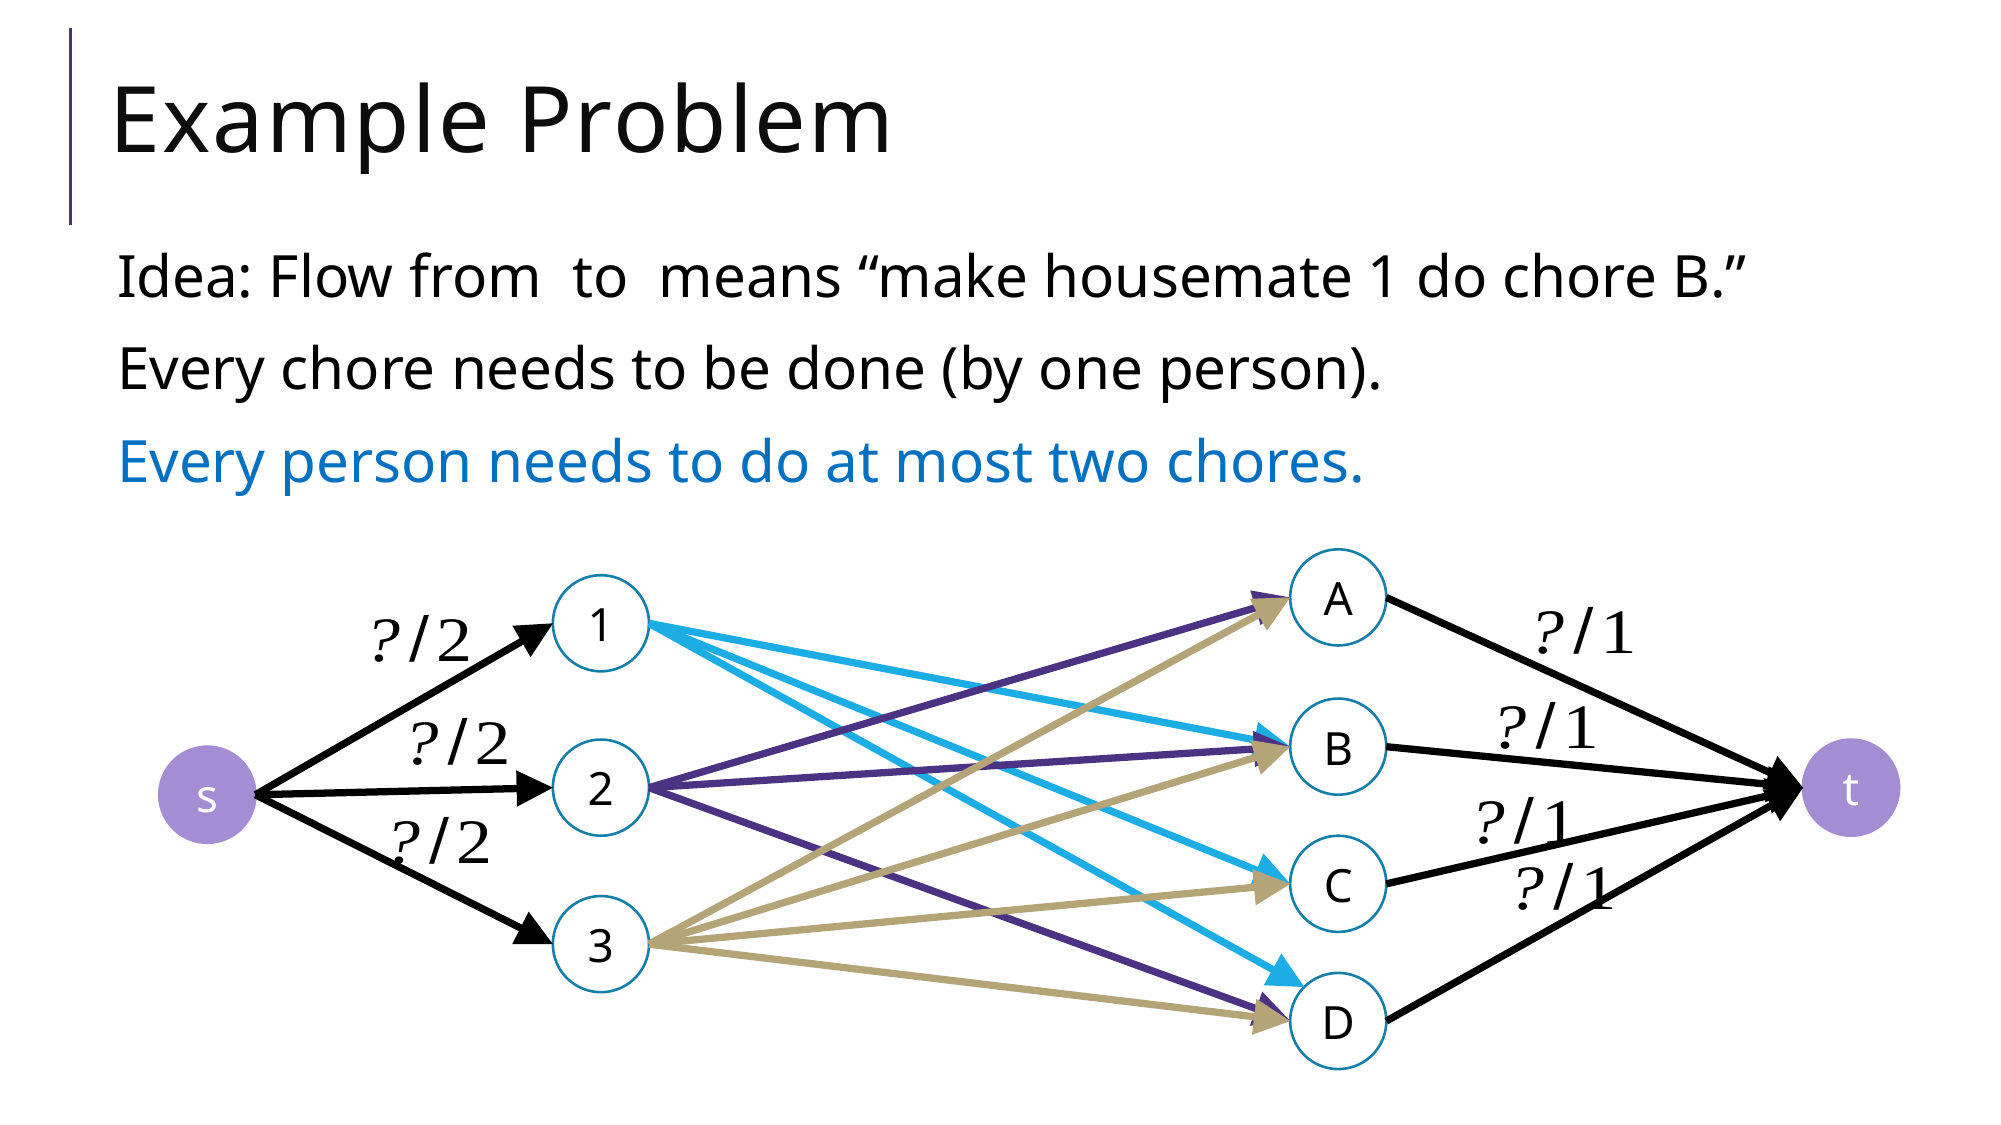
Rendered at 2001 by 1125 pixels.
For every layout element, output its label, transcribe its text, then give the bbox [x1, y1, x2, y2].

text_box C [1311, 834, 1379, 934]
text_box t [1809, 738, 1901, 837]
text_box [255, 623, 554, 784]
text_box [255, 787, 554, 791]
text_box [1298, 623, 1305, 988]
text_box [1386, 787, 1804, 1022]
text_box B [1311, 697, 1379, 797]
text_box s [157, 745, 248, 845]
text_box A [1289, 548, 1388, 647]
text_box 1 [551, 573, 643, 673]
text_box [255, 794, 554, 945]
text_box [648, 597, 1291, 743]
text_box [648, 746, 1291, 880]
title Example Problem [94, 43, 1930, 210]
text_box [648, 943, 1291, 1022]
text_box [648, 883, 1291, 941]
text_box D [1289, 971, 1387, 1071]
text_box 2 [559, 738, 640, 837]
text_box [1386, 746, 1804, 783]
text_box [1386, 597, 1804, 743]
text_box 3 [552, 894, 640, 994]
